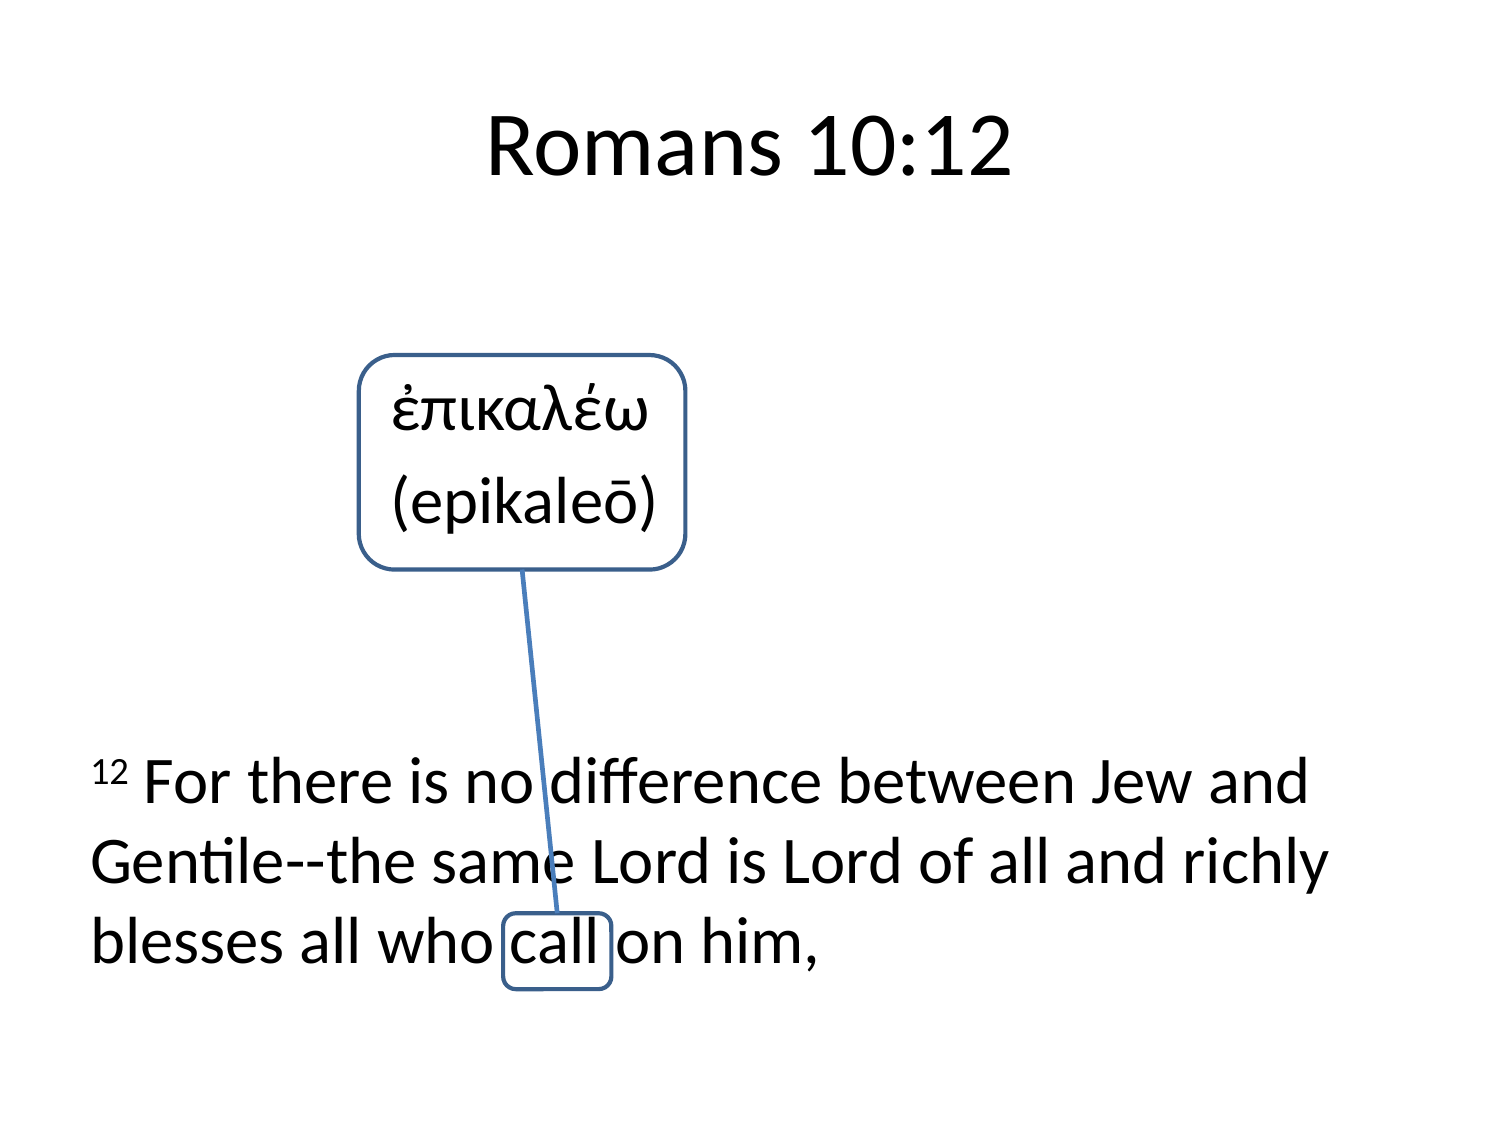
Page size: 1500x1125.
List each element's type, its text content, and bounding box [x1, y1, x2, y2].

list ἐπικαλέω (epikaleō) 12 For there is no difference between Jew and Gentile--the same Lord is Lord of all and richly blesses all who call on him, [75, 262, 1425, 1005]
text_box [521, 569, 558, 914]
text_box [356, 352, 688, 572]
title Romans 10:12 [75, 45, 1425, 233]
text_box [501, 911, 614, 992]
